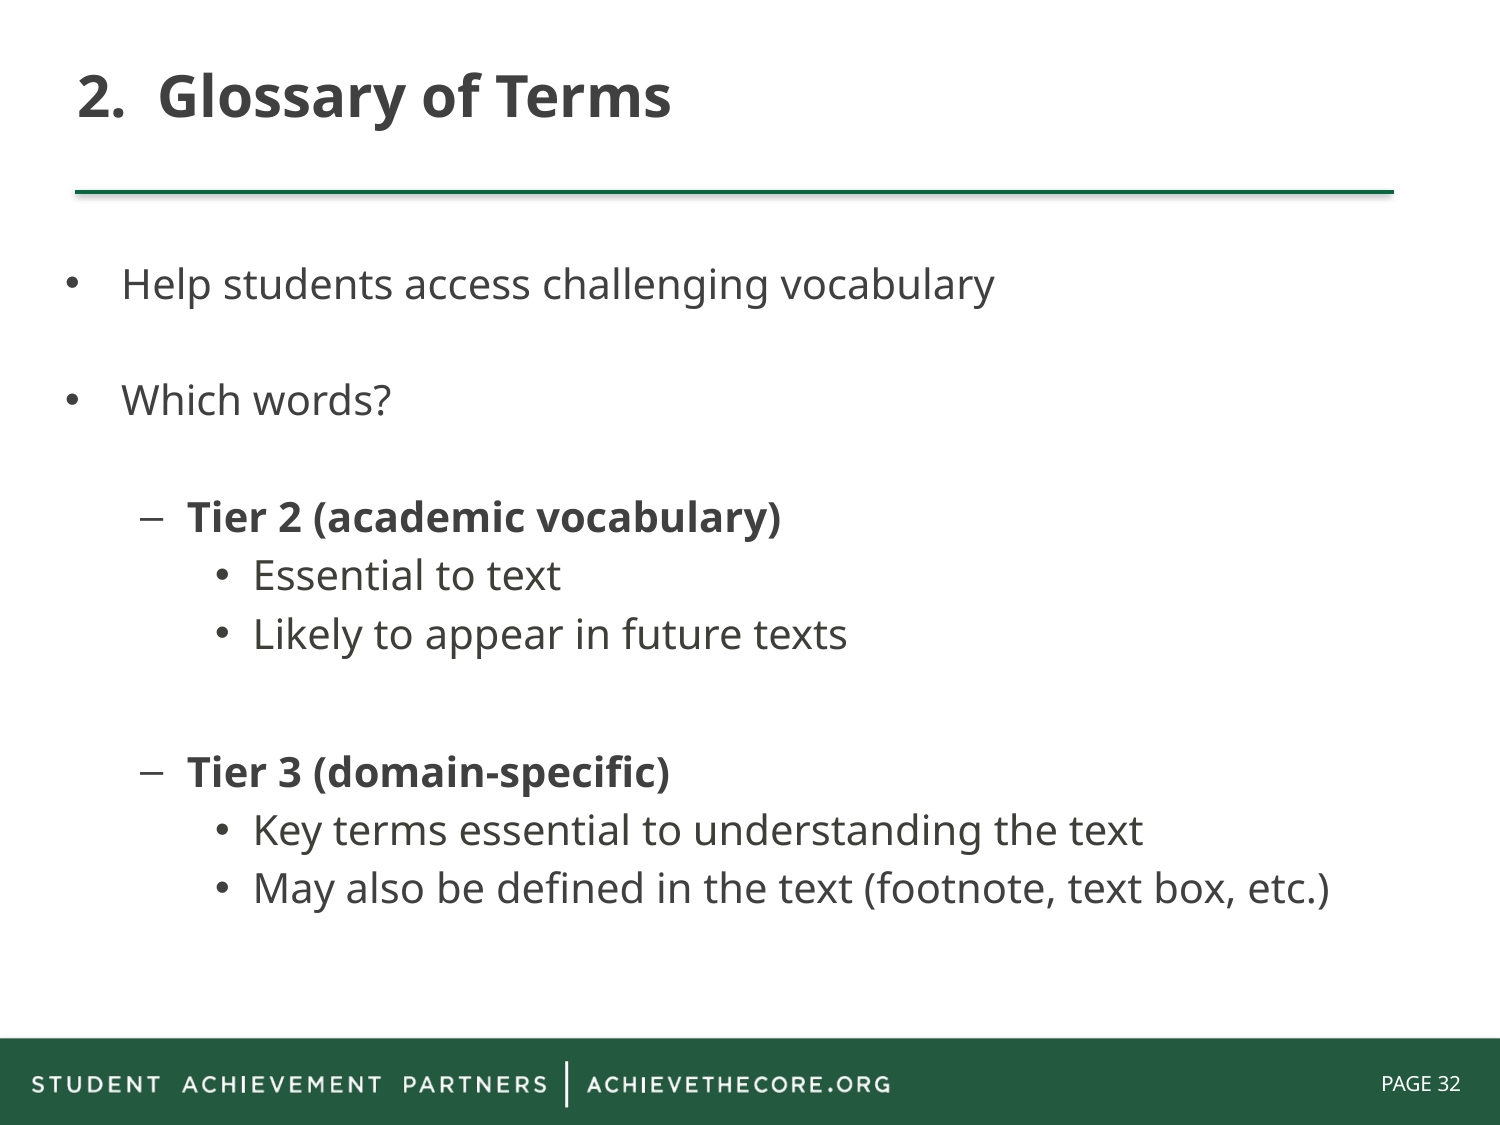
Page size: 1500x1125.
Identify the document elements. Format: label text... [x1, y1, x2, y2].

title 2. Glossary of Terms [62, 0, 1413, 188]
list Help students access challenging vocabulary Which words? Tier 2 (academic vocabulary) Essential to text Likely to appear in future texts Tier 3 (domain-specific) Key terms essential to understanding the text May also be defined in the text (footnote, text box, etc.) [50, 249, 1463, 913]
